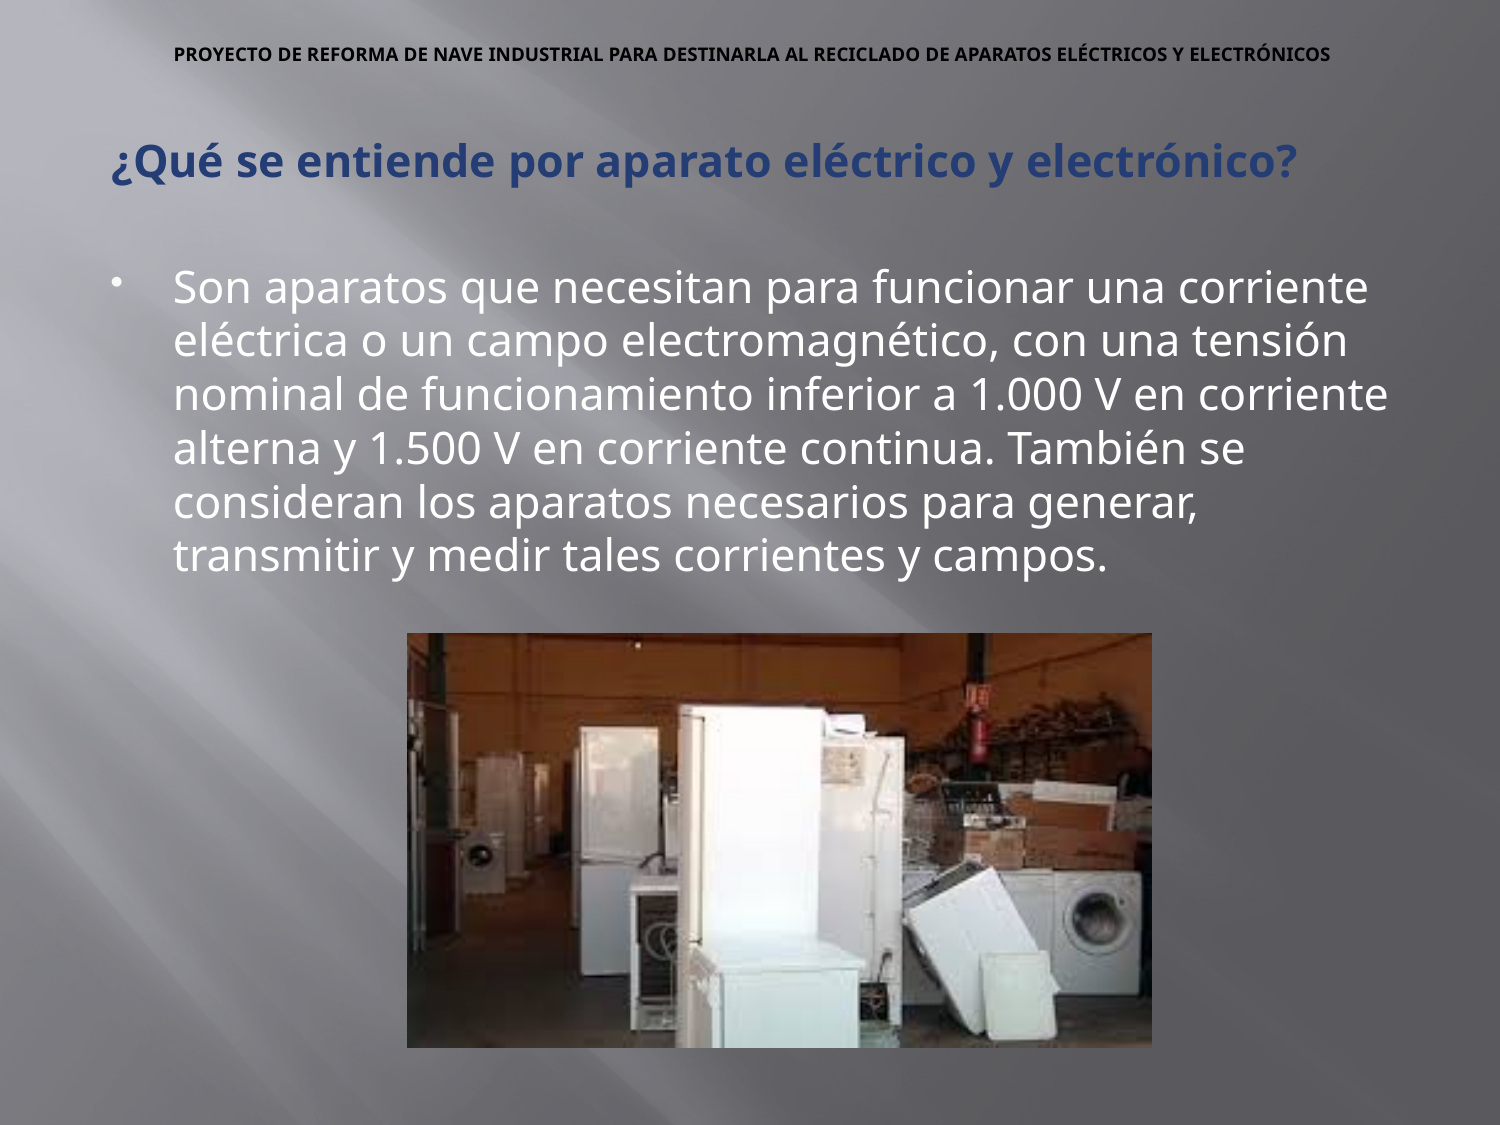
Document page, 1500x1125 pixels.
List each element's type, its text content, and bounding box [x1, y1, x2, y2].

title PROYECTO DE REFORMA DE NAVE INDUSTRIAL PARA DESTINARLA AL RECICLADO DE APARATOS ELÉCTRICOS Y ELECTRÓNICOS [76, 30, 1427, 76]
picture [407, 633, 1152, 1049]
list ¿Qué se entiende por aparato eléctrico y electrónico? Son aparatos que necesitan para funcionar una corriente eléctrica o un campo electromagnético, con una tensión nominal de funcionamiento inferior a 1.000 V en corriente alterna y 1.500 V en corriente continua. También se consideran los aparatos necesarios para generar, transmitir y medir tales corrientes y campos. [76, 125, 1427, 598]
